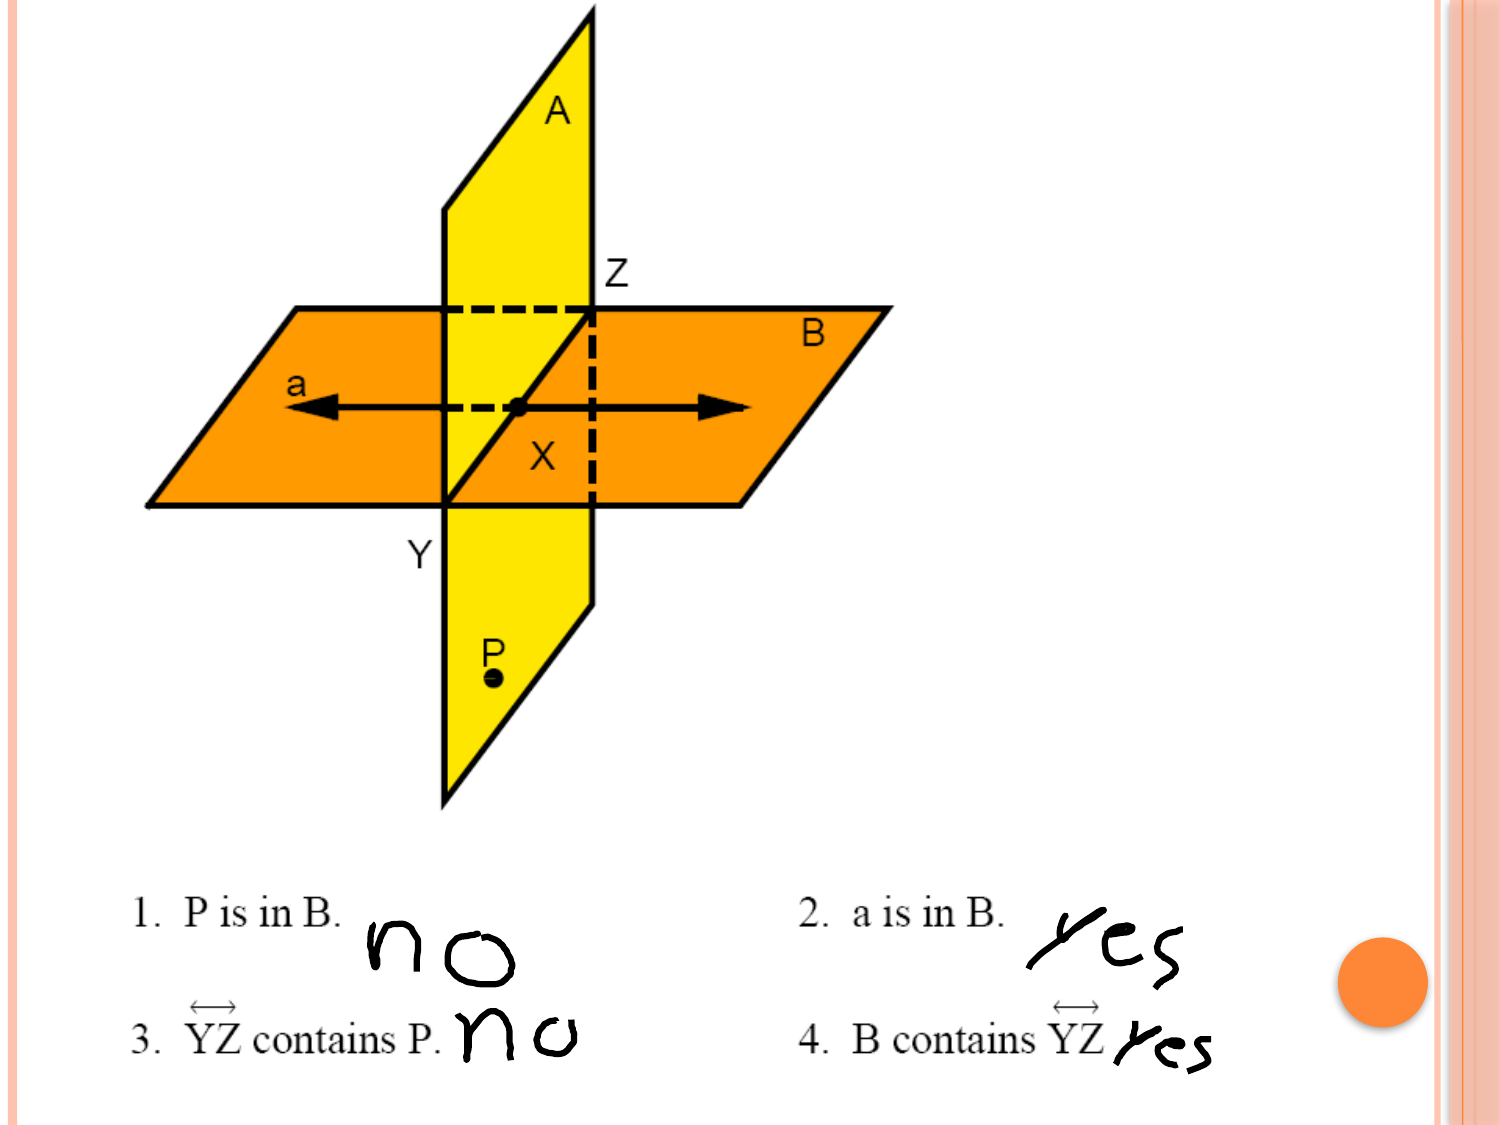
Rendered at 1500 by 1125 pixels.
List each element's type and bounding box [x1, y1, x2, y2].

picture [99, 0, 1271, 1125]
